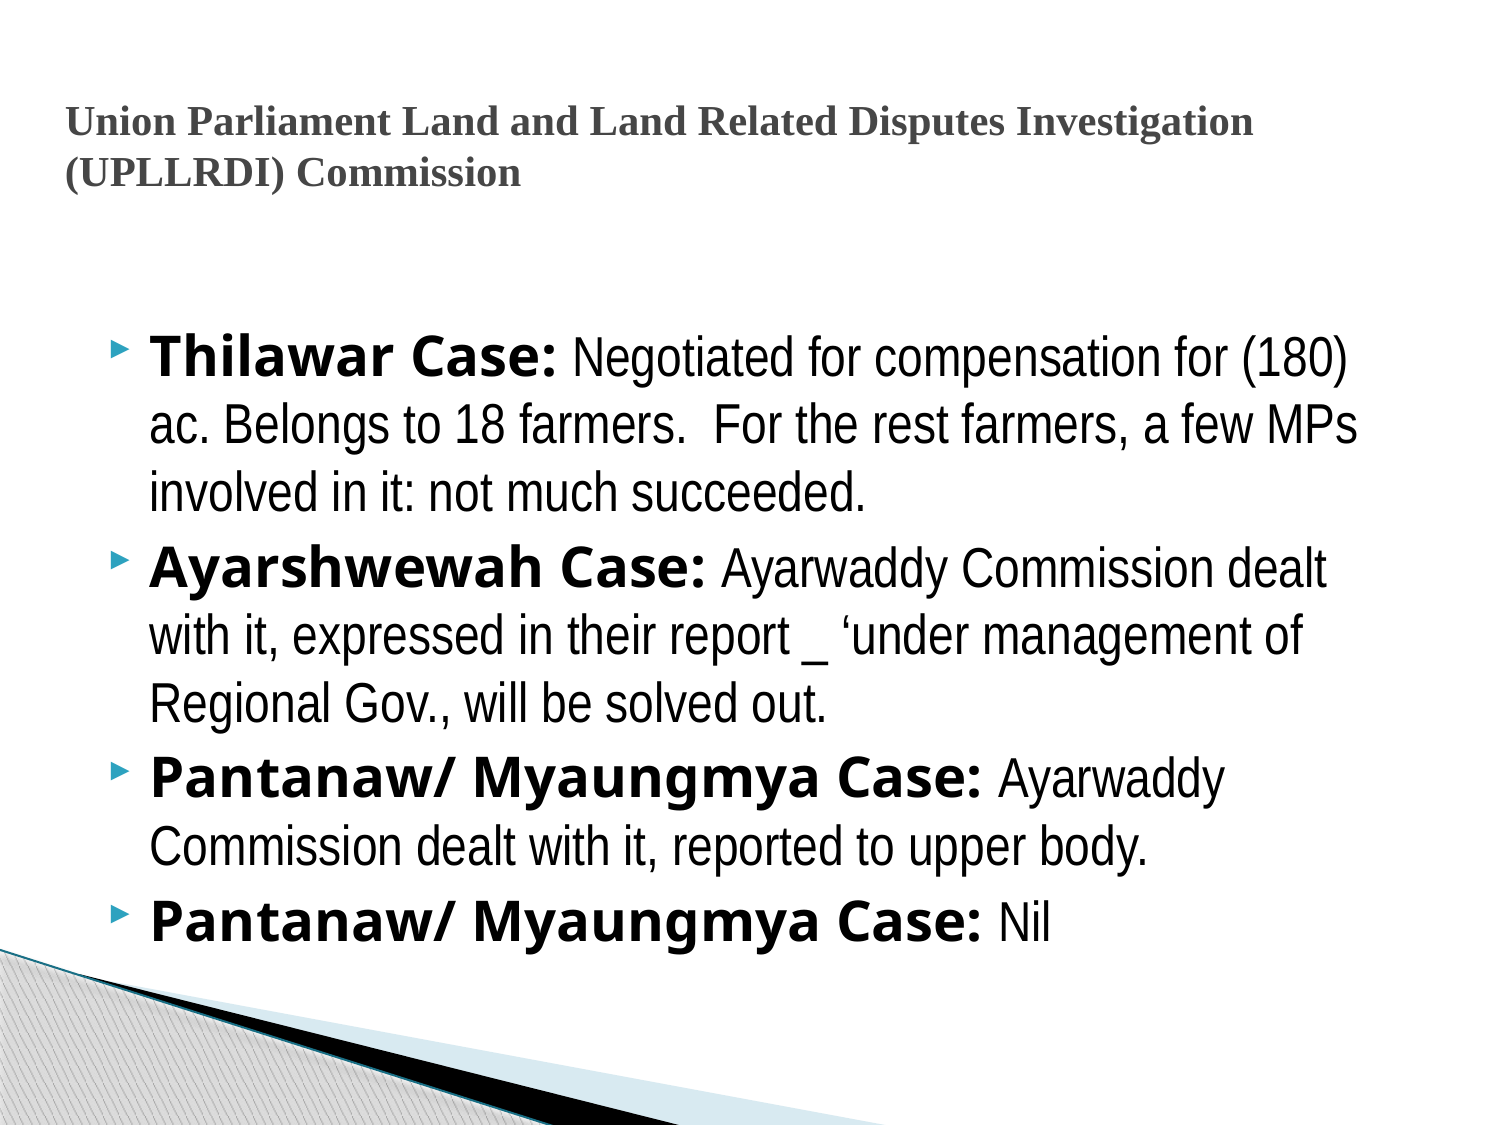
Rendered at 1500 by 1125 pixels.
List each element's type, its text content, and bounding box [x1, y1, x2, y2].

title Union Parliament Land and Land Related Disputes Investigation (UPLLRDI) Commission [50, 24, 1450, 255]
list Thilawar Case: Negotiated for compensation for (180) ac. Belongs to 18 farmers. For the rest farmers, a few MPs involved in it: not much succeeded. Ayarshwewah Case: Ayarwaddy Commission dealt with it, expressed in their report _ ‘under management of Regional Gov., will be solved out. Pantanaw/ Myaungmya Case: Ayarwaddy Commission dealt with it, reported to upper body. Pantanaw/ Myaungmya Case: Nil [75, 312, 1425, 1055]
